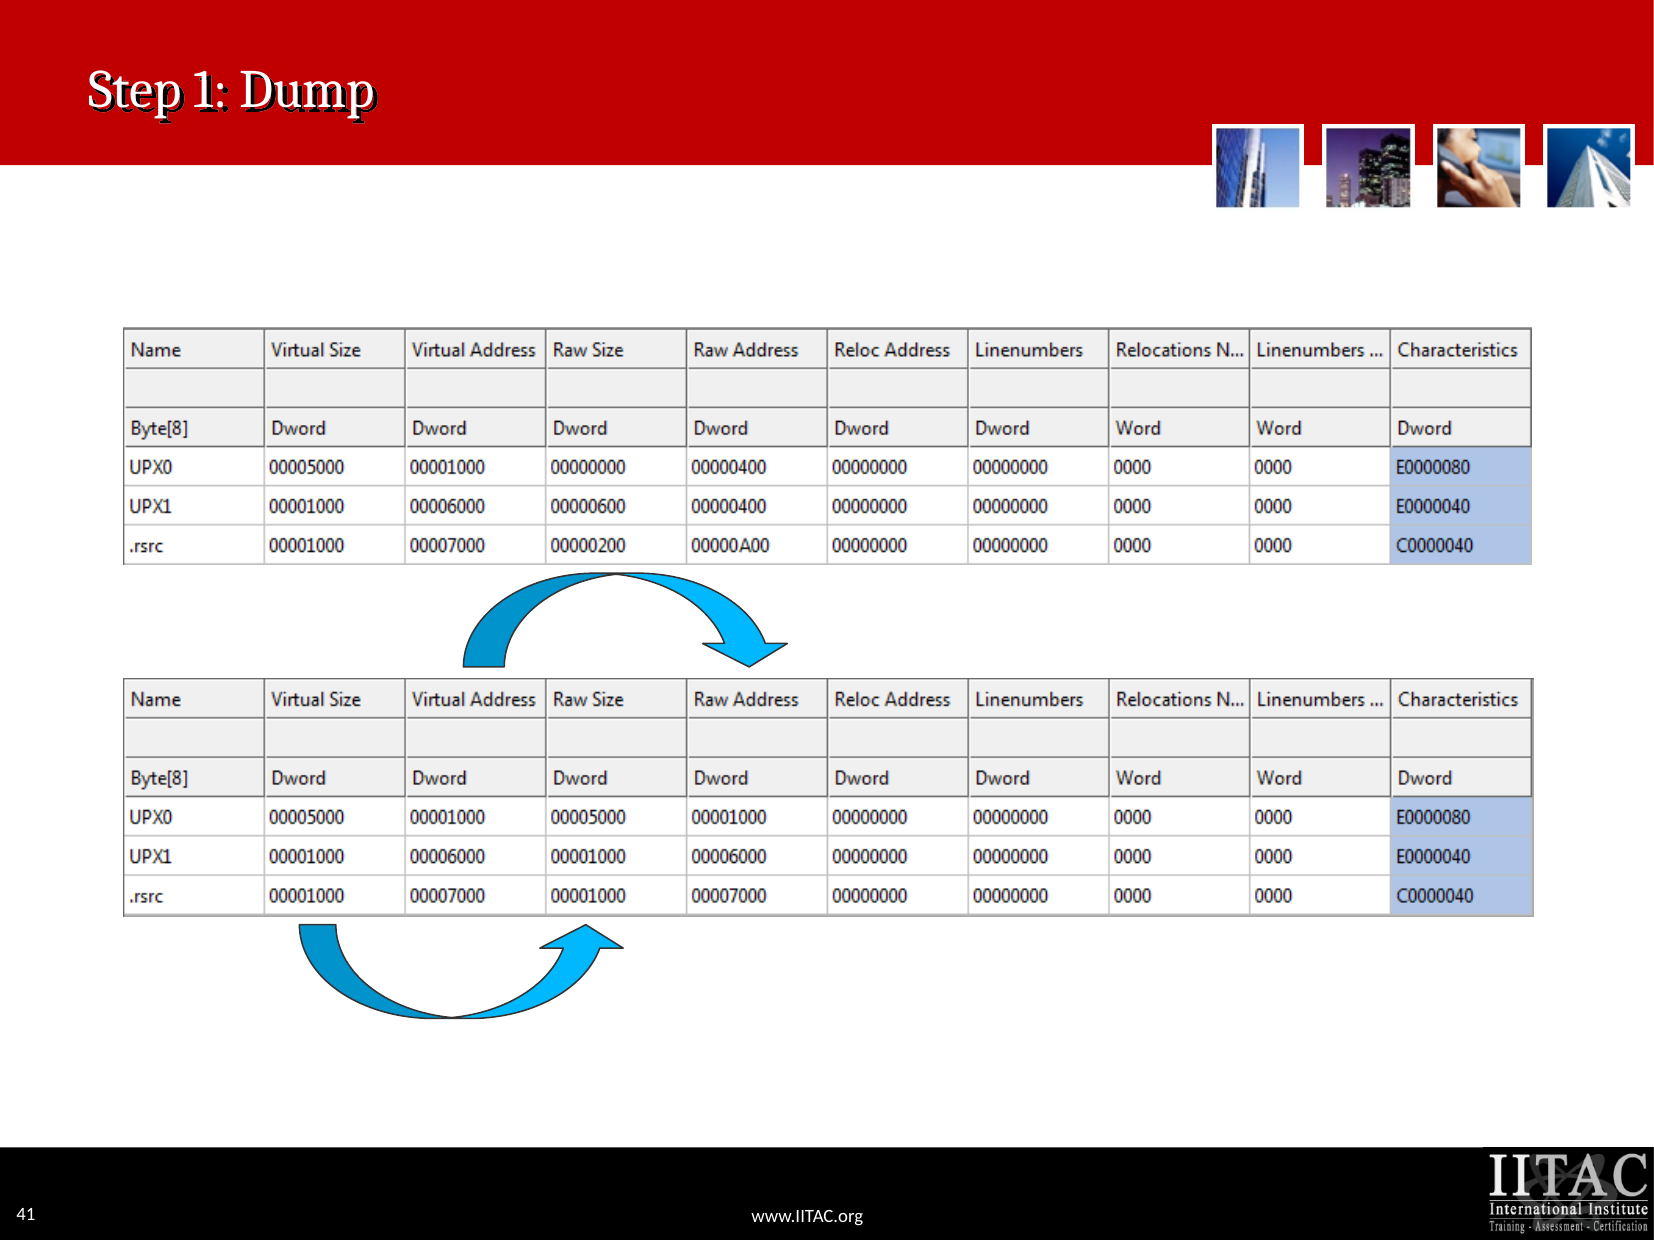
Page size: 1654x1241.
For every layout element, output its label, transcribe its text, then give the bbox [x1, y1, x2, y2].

picture [1433, 135, 1525, 212]
slide_number 41 [0, 1192, 152, 1241]
picture [1483, 1147, 1654, 1240]
picture [123, 326, 1532, 565]
picture [123, 678, 1534, 917]
picture [1543, 124, 1635, 212]
picture [1322, 135, 1415, 212]
footer www.IITAC.org [152, 1195, 1466, 1241]
text_box [299, 926, 624, 1019]
text_box [463, 574, 788, 667]
picture [1212, 135, 1304, 212]
title Step 1: Dump [71, 41, 1596, 130]
